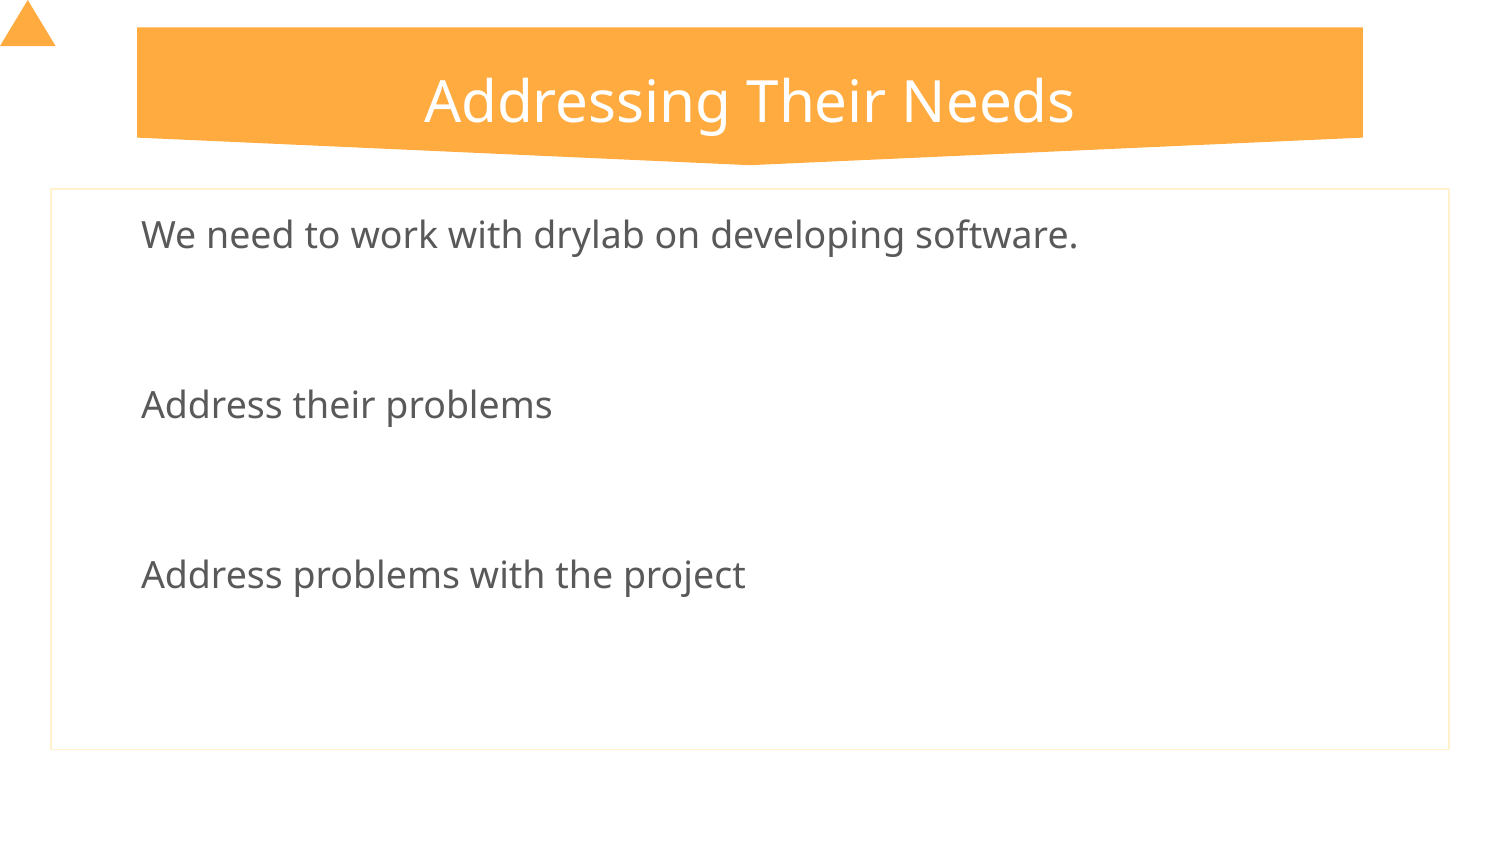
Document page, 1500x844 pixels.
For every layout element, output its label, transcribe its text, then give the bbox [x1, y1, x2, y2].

list We need to work with drylab on developing software. Address their problems Address problems with the project [51, 189, 1449, 750]
text_box [0, 0, 56, 47]
text_box [137, 27, 1363, 49]
text_box [279, 144, 1221, 166]
title Addressing Their Needs [51, 49, 1449, 144]
